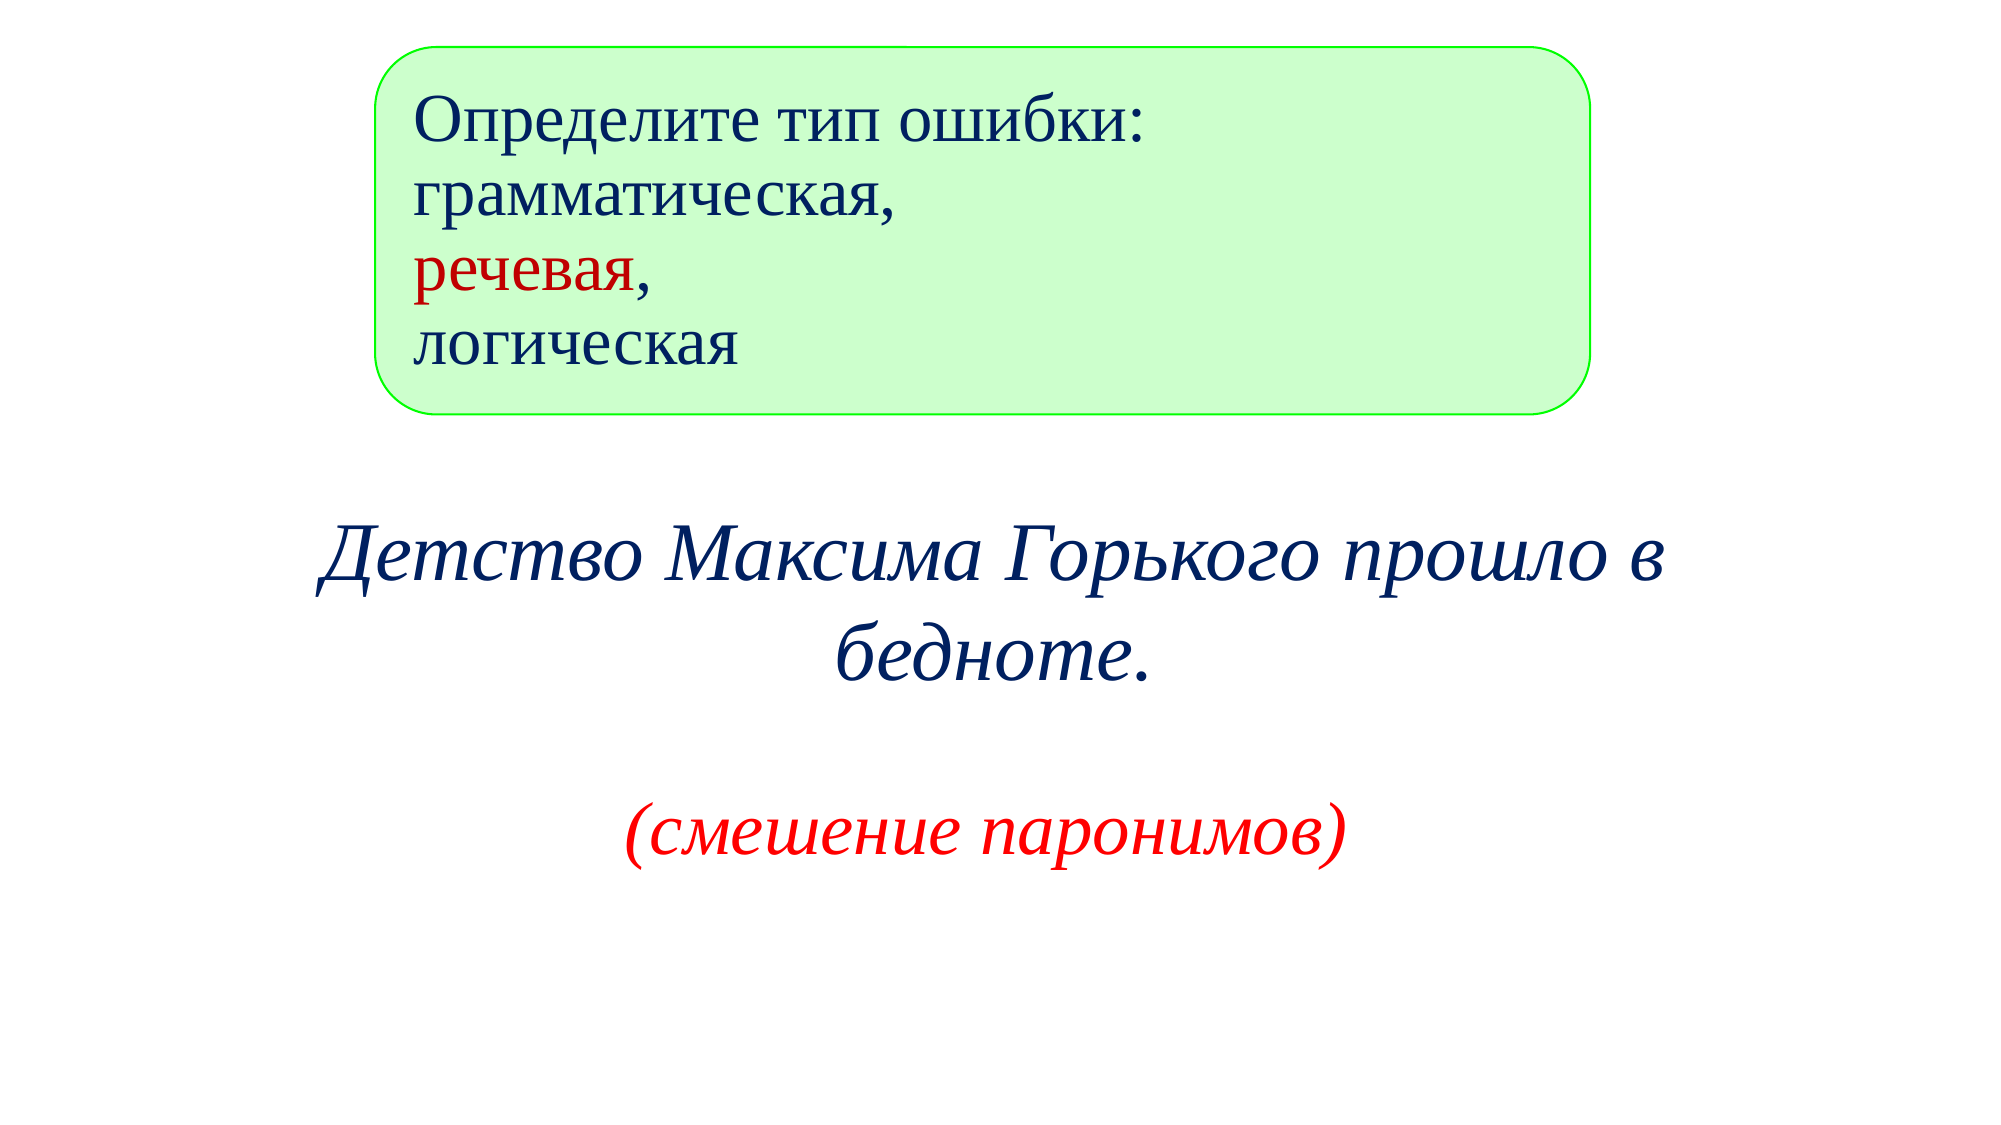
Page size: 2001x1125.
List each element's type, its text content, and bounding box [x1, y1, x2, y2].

text_box (смешение паронимов) [190, 782, 1779, 879]
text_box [375, 47, 1591, 415]
text_box Детство Максима Горького прошло в бедноте. [235, 489, 1754, 705]
